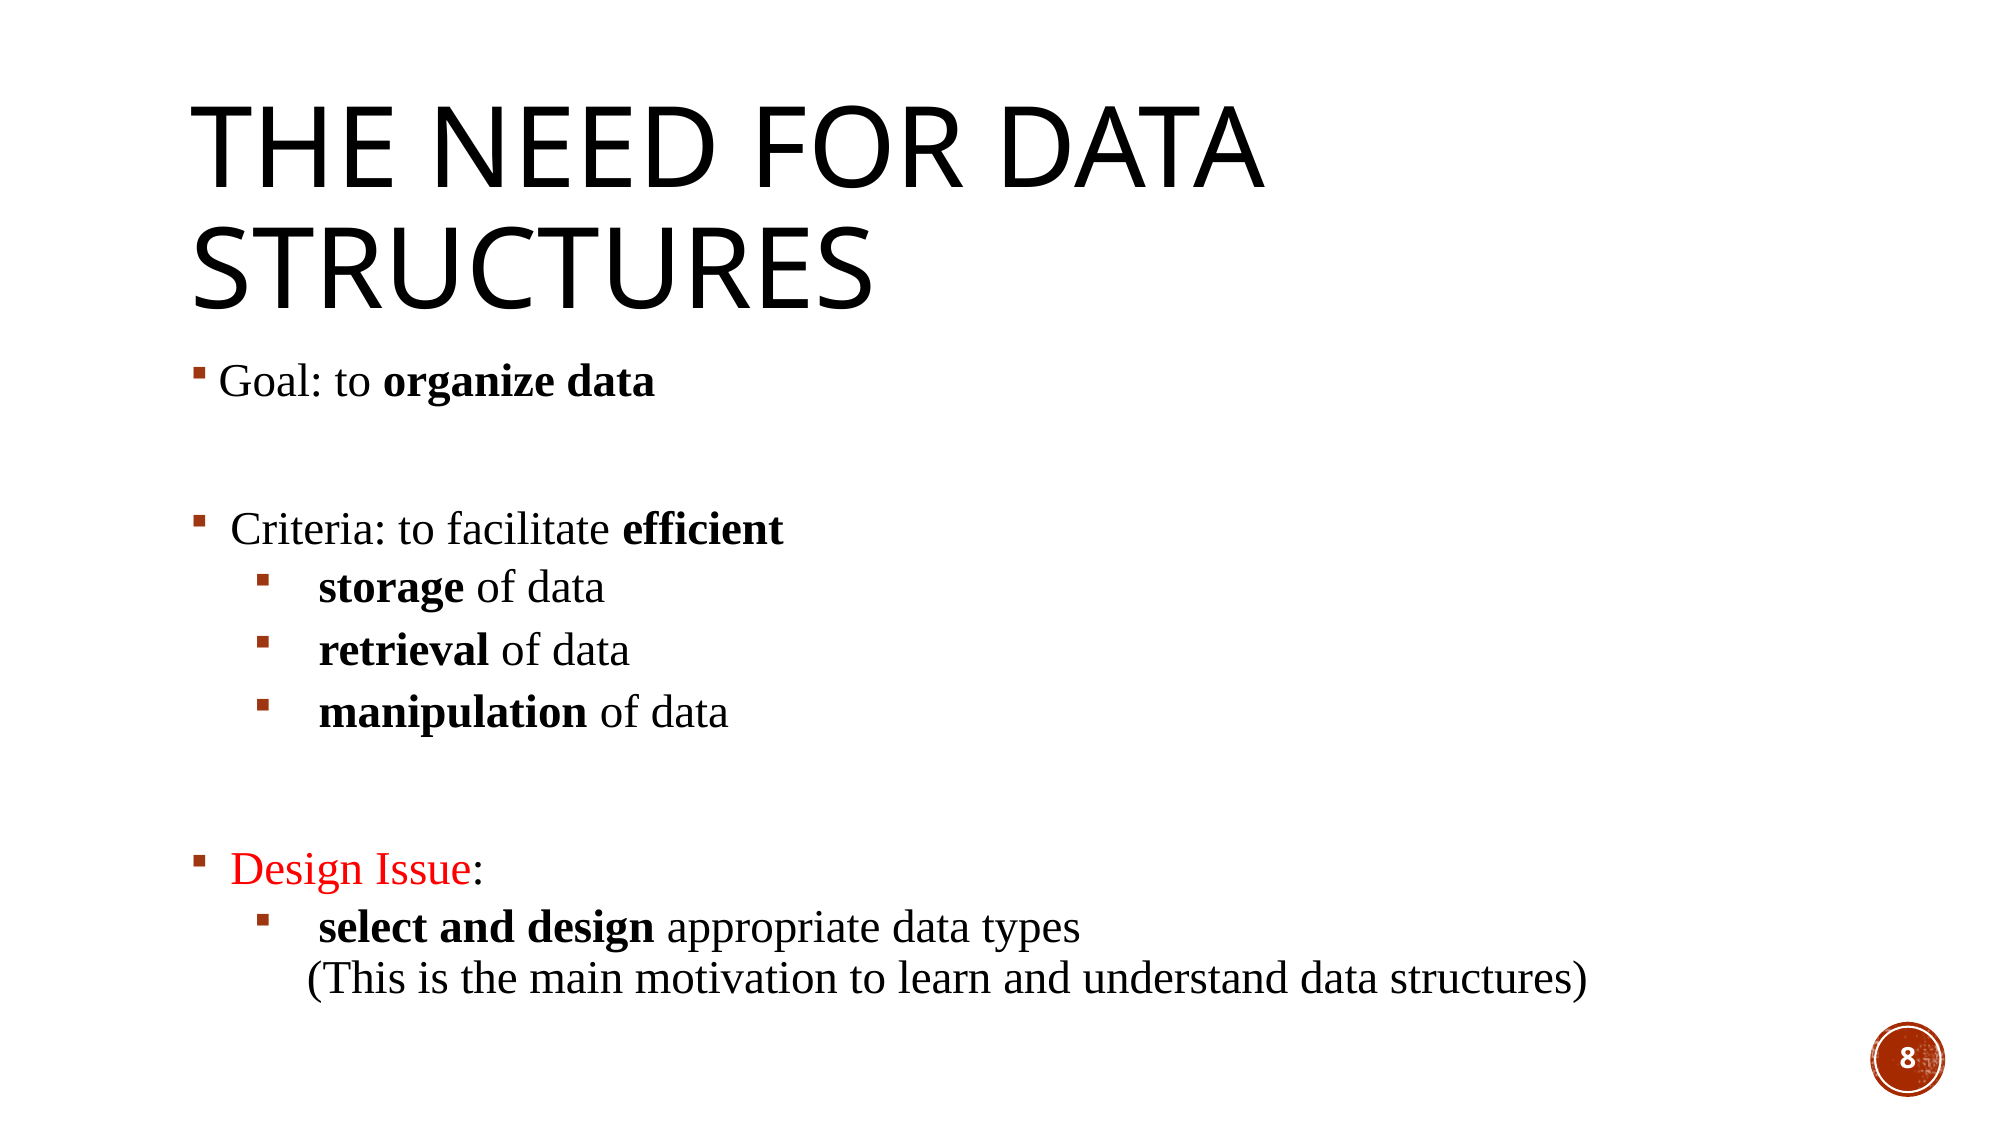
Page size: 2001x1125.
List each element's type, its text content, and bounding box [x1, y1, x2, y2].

list Goal: to organize data Criteria: to facilitate efficient storage of data retrieval of data manipulation of data Design Issue: select and design appropriate data types (This is the main motivation to learn and understand data structures) [175, 348, 1826, 1013]
slide_number 8 [1855, 1028, 1961, 1089]
title The Need for Data Structures [175, 79, 1826, 344]
